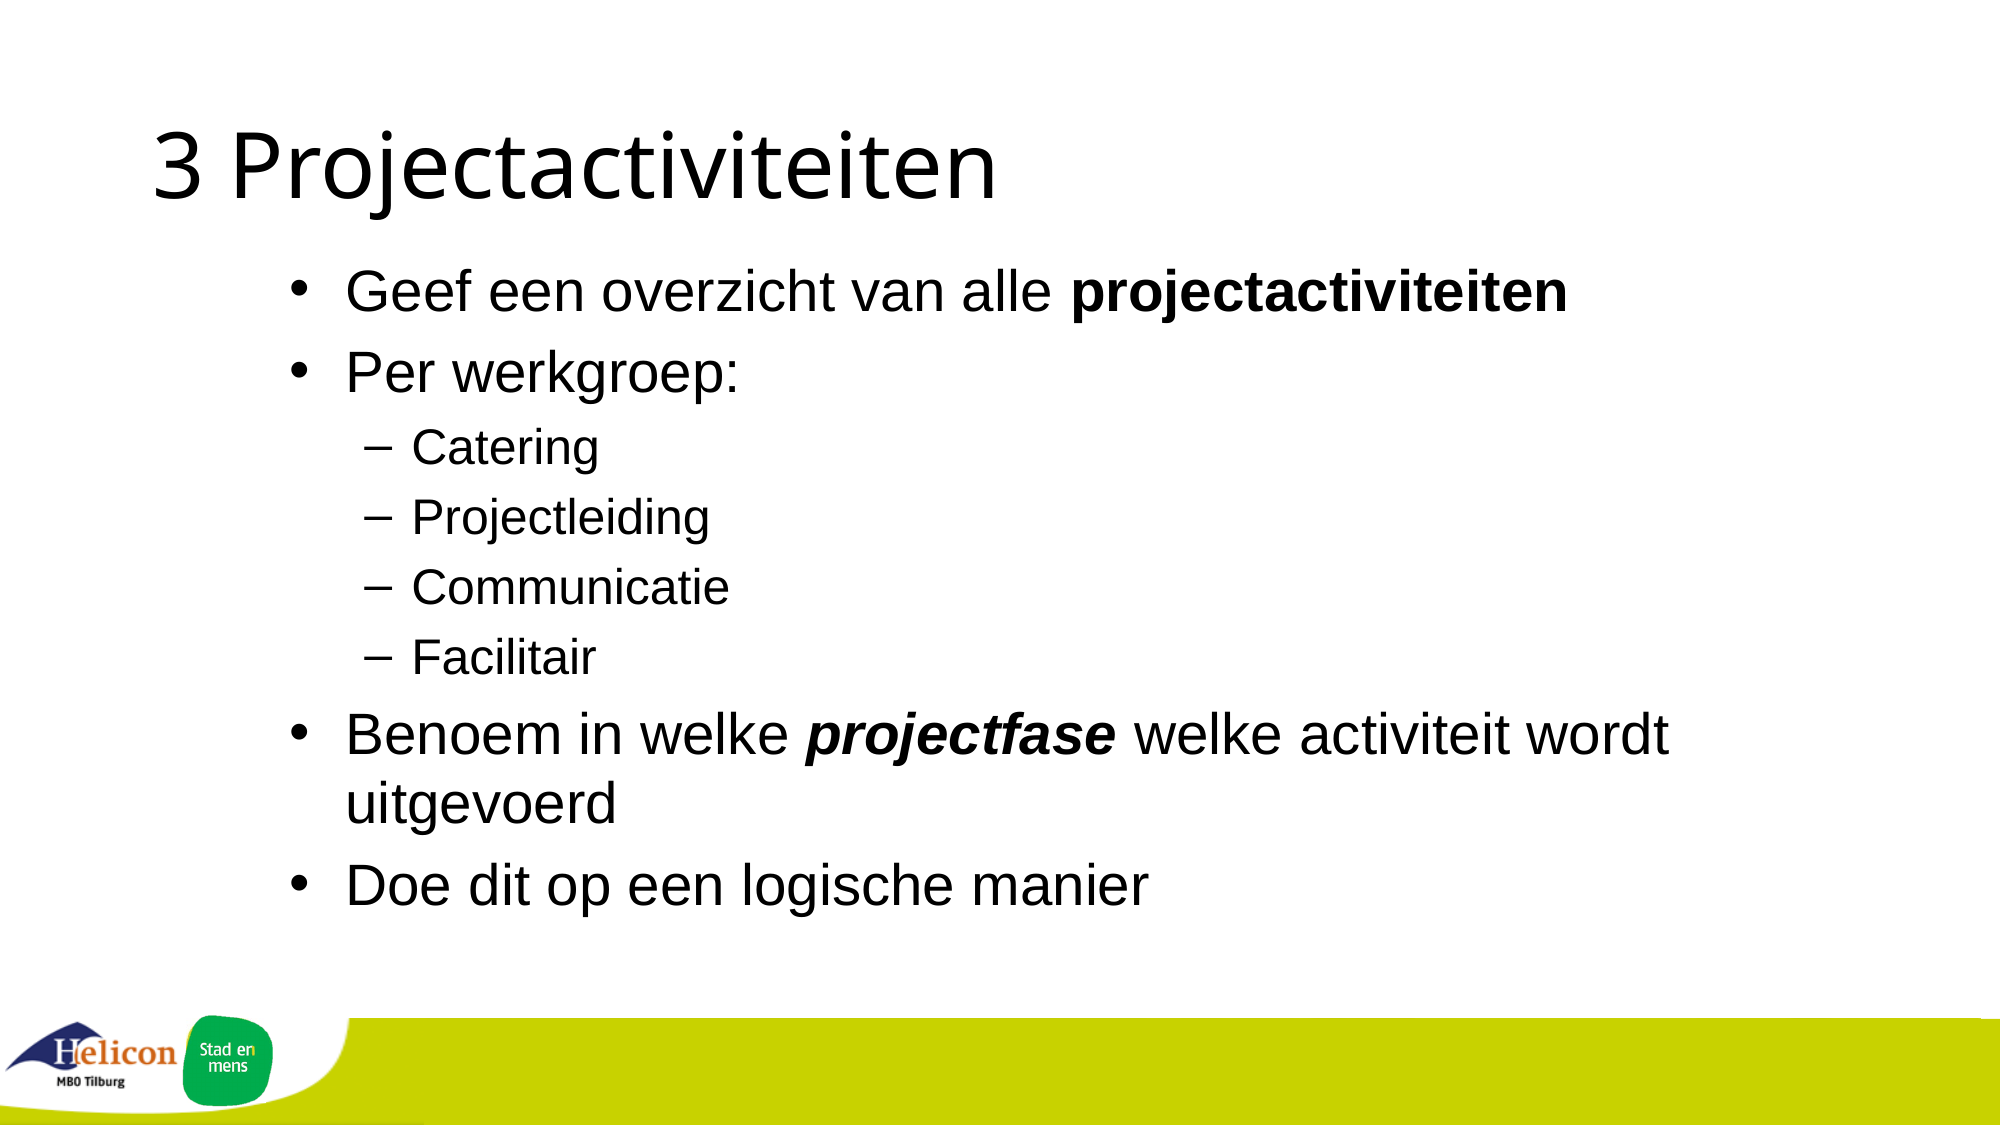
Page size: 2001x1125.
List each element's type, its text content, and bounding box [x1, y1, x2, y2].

picture [0, 1013, 424, 1125]
text_box Geef een overzicht van alle projectactiviteiten Per werkgroep: Catering Projectleiding Communicatie Facilitair Benoem in welke projectfase welke activiteit wordt uitgevoerd Doe dit op een logische manier [274, 245, 1726, 1055]
title 3 Projectactiviteiten [137, 59, 1863, 278]
